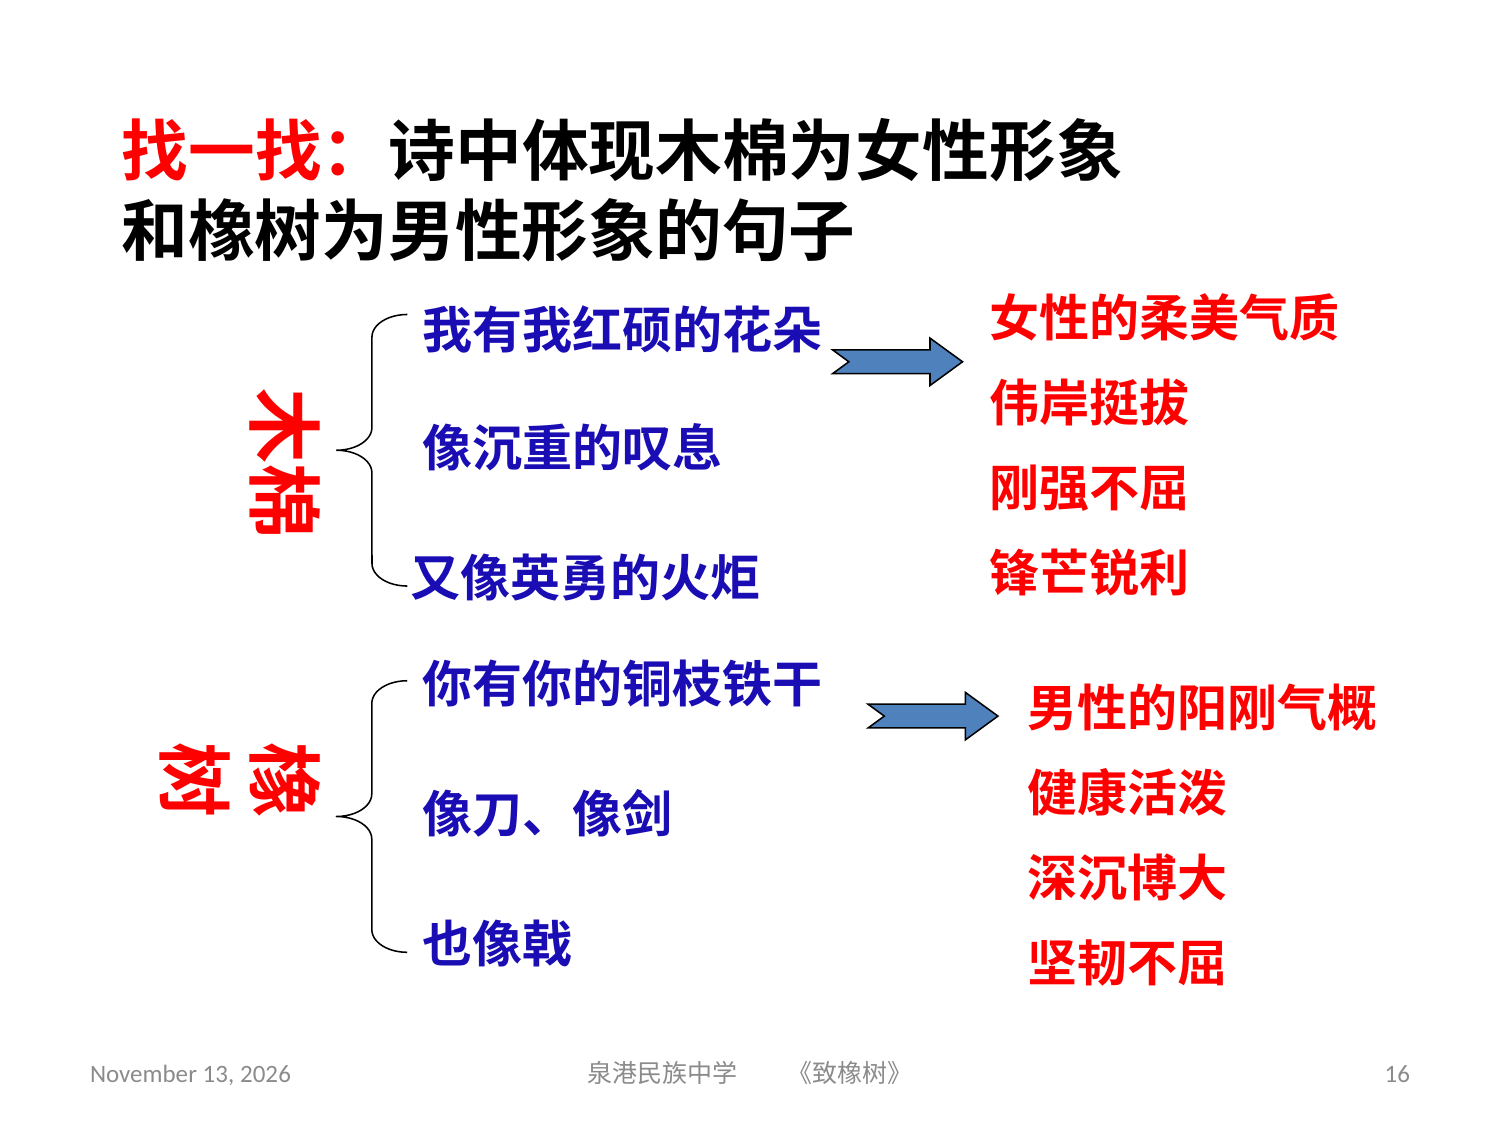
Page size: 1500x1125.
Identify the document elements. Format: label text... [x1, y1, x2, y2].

text_box 女性的柔美气质 伟岸挺拔 刚强不屈 锋芒锐利 [974, 278, 1447, 609]
text_box [336, 314, 408, 585]
text_box [336, 680, 408, 953]
text_box 男性的阳刚气概 健康活泼 深沉博大 坚韧不屈 [1012, 668, 1393, 999]
text_box 木棉 [217, 373, 339, 646]
text_box 像刀、像剑 [407, 774, 1012, 850]
slide_number 16 [1074, 1042, 1425, 1103]
text_box [868, 692, 998, 740]
text_box 你有你的铜枝铁干 [407, 645, 1022, 720]
footer 泉港民族中学 《致橡树》 [512, 1042, 988, 1103]
text_box [832, 338, 963, 386]
text_box 像沉重的叹息 [407, 408, 974, 484]
text_box 橡树 [217, 727, 339, 905]
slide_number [75, 1042, 425, 1103]
text_box 找一找：诗中体现木棉为女性形象 和橡树为男性形象的句子 [106, 101, 1138, 276]
text_box 也像戟 [407, 904, 1012, 980]
text_box 我有我红硕的花朵 [407, 290, 974, 366]
text_box 又像英勇的火炬 [395, 538, 1034, 614]
